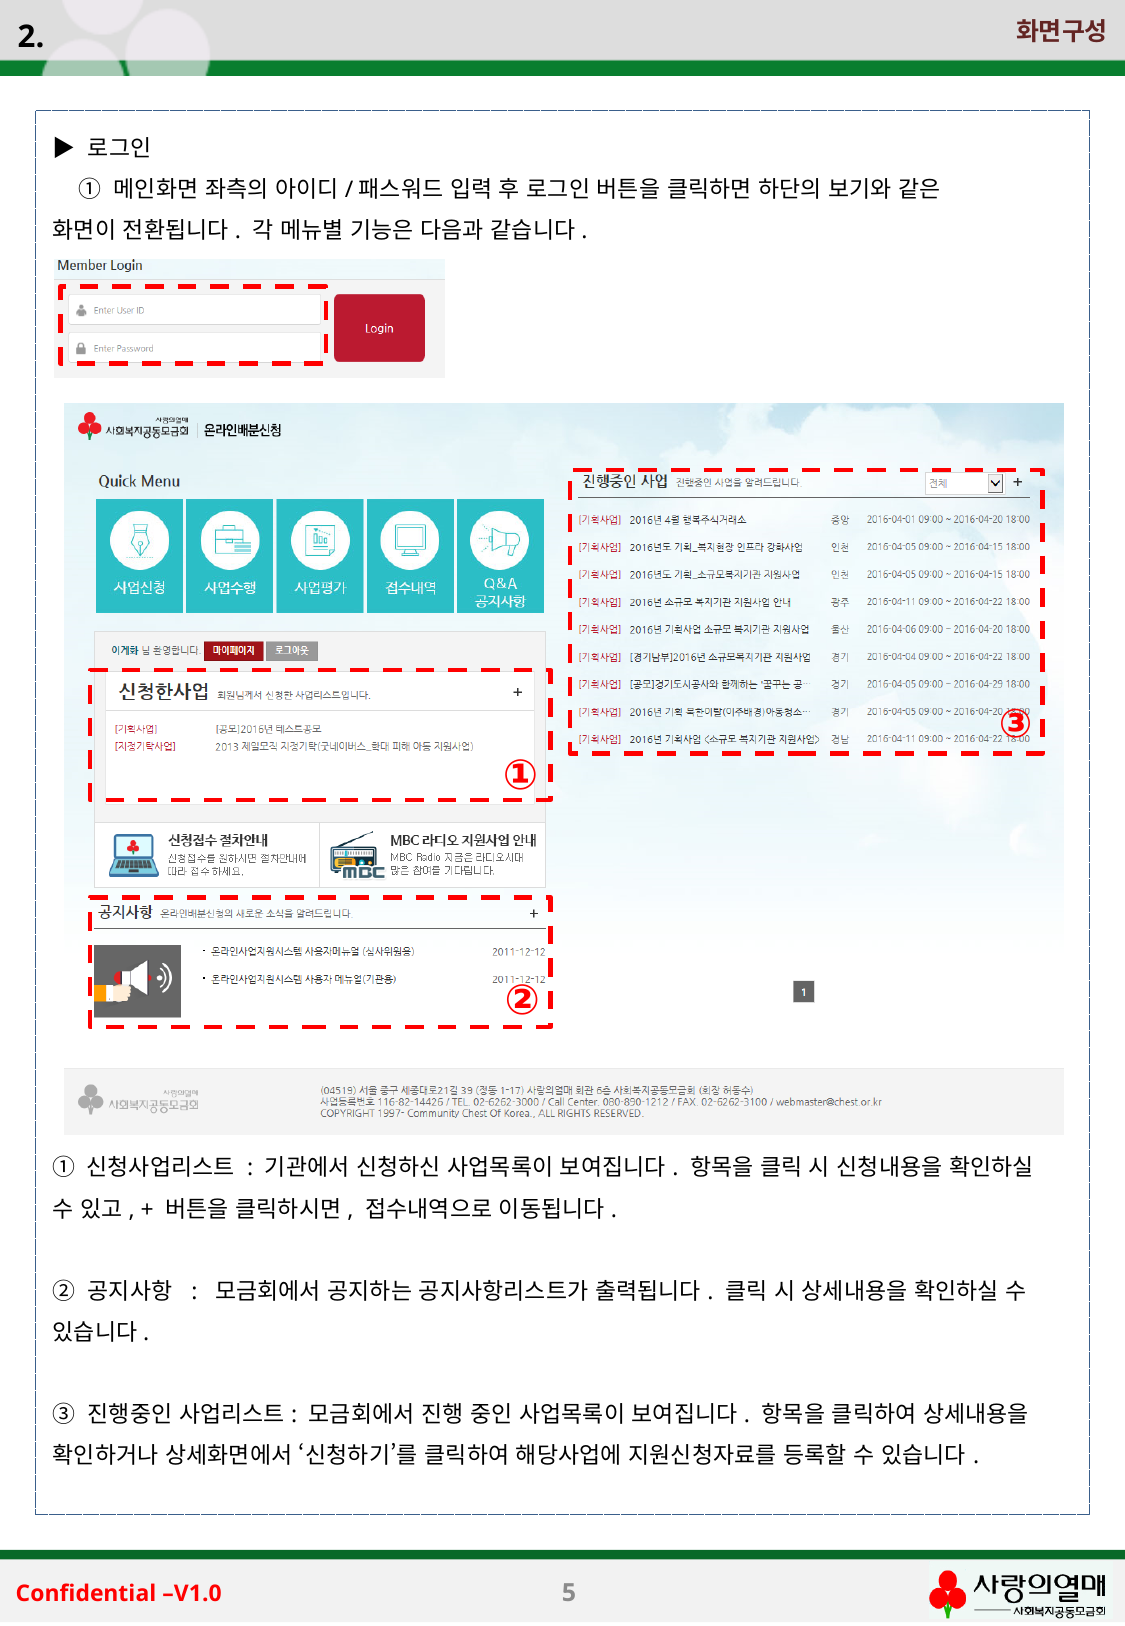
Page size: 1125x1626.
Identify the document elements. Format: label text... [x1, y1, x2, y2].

text_box ▶ 로그인 ① 메인화면 좌측의 아이디/패스워드 입력 후 로그인 버튼을 클릭하면 하단의 보기와 같은 화면이 전환됩니다. 각 메뉴별 기능은 다음과 같습니다. [37, 111, 1002, 251]
picture [63, 402, 1065, 1135]
picture [54, 258, 445, 378]
title 2. [1, 0, 727, 70]
picture [929, 1561, 1113, 1619]
text_box ① 신청사업리스트 : 기관에서 신청하신 사업목록이 보여집니다. 항목을 클릭 시 신청내용을 확인하실 수 있고, + 버튼을 클릭하시면, 접수내역으로 이동됩니다. ② 공지사항 : 모금회에서 공지하는 공지사항리스트가 출력됩니다. 클릭 시 상세내용을 확인하실 수 있습니다. ③ 진행중인 사업리스트: 모금회에서 진행 중인 사업목록이 보여집니다. 항목을 클릭하여 상세내용을 확인하거나 상세화면에서 ‘신청하기’를 클릭하여 해당사업에 지원신청자료를 등록할 수 있습니다. [36, 1131, 1077, 1477]
slide_number 5 [509, 1567, 628, 1619]
picture [0, 0, 1125, 76]
